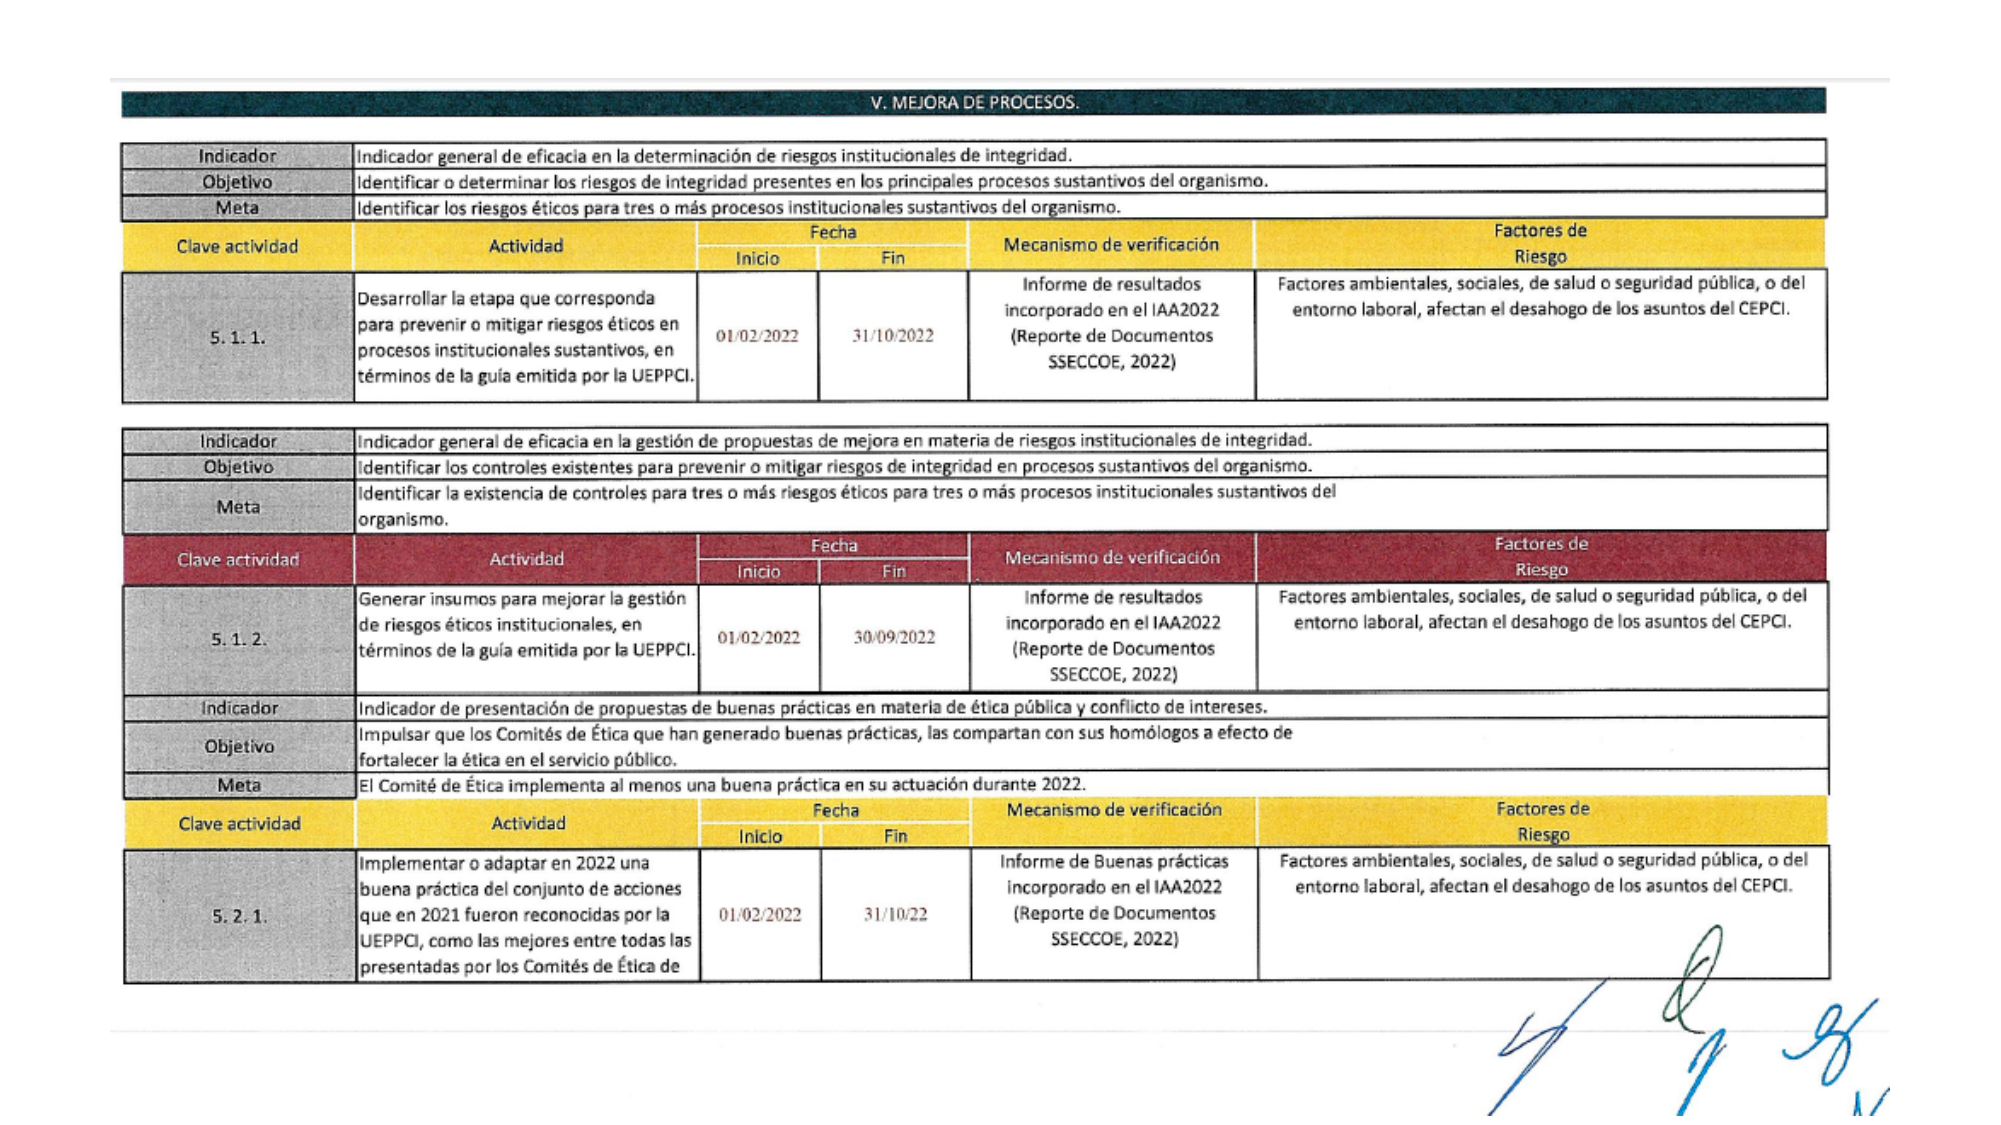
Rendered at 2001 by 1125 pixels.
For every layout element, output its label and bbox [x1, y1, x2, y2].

picture [110, 78, 1890, 1116]
